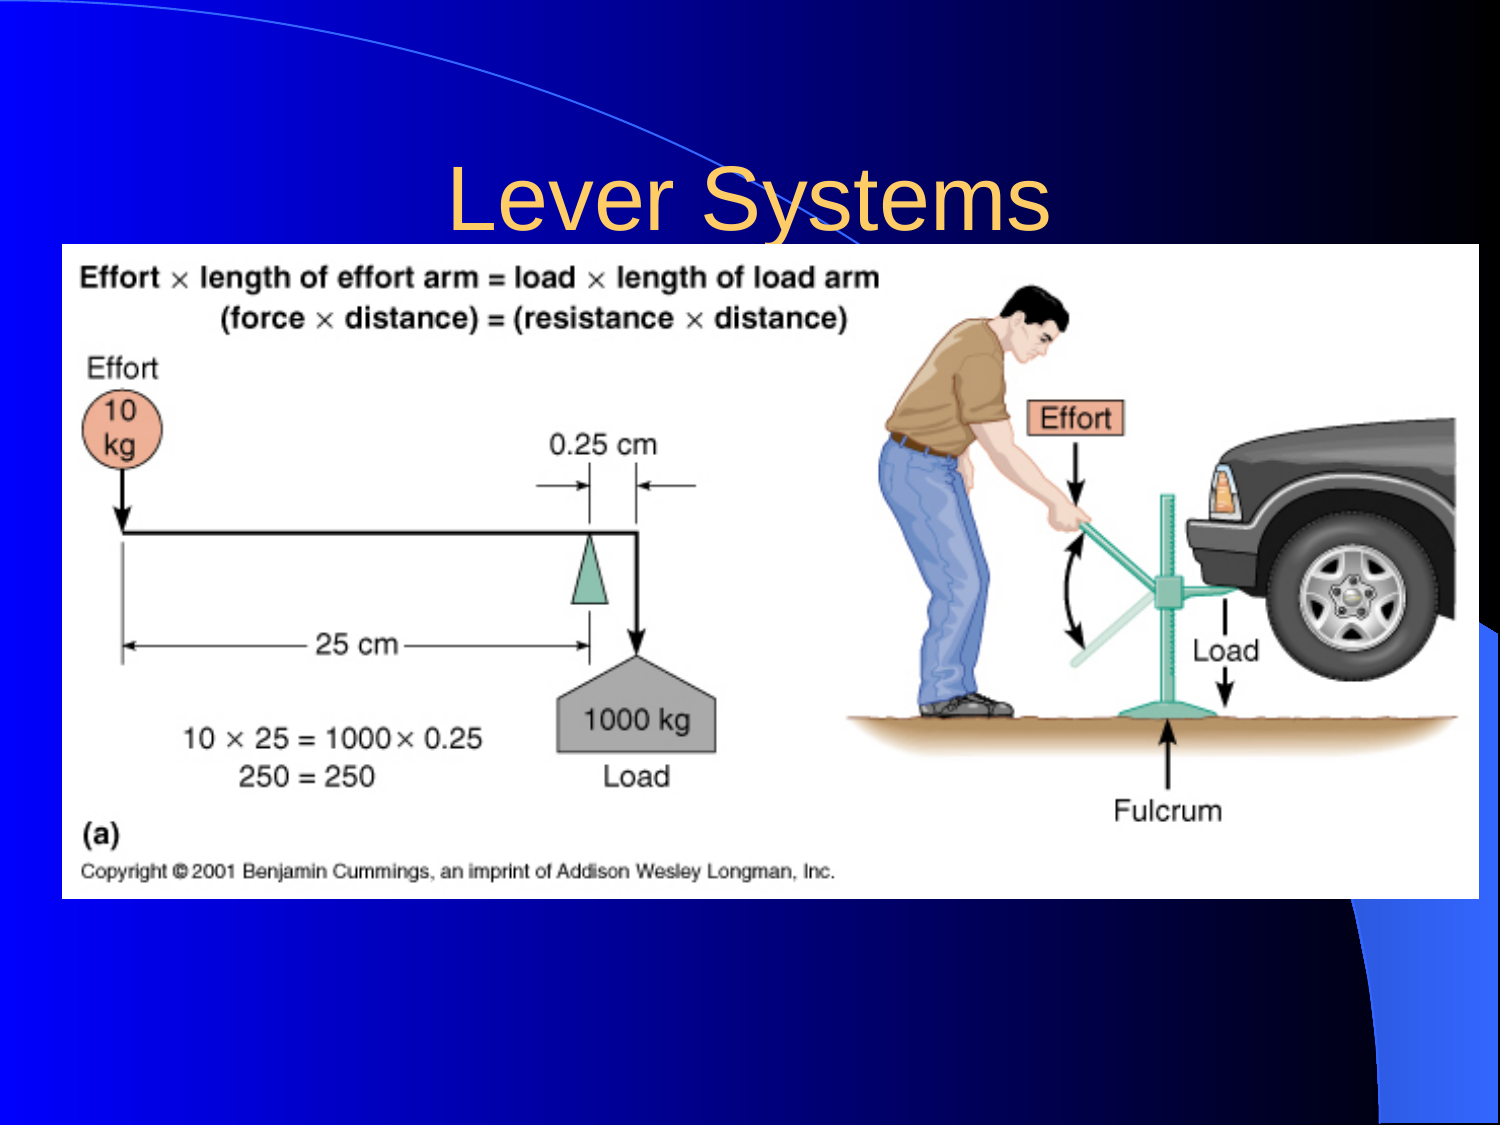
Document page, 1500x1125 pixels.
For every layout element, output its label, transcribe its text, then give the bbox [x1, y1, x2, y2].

title Lever Systems [112, 99, 1388, 244]
picture [62, 244, 1479, 899]
